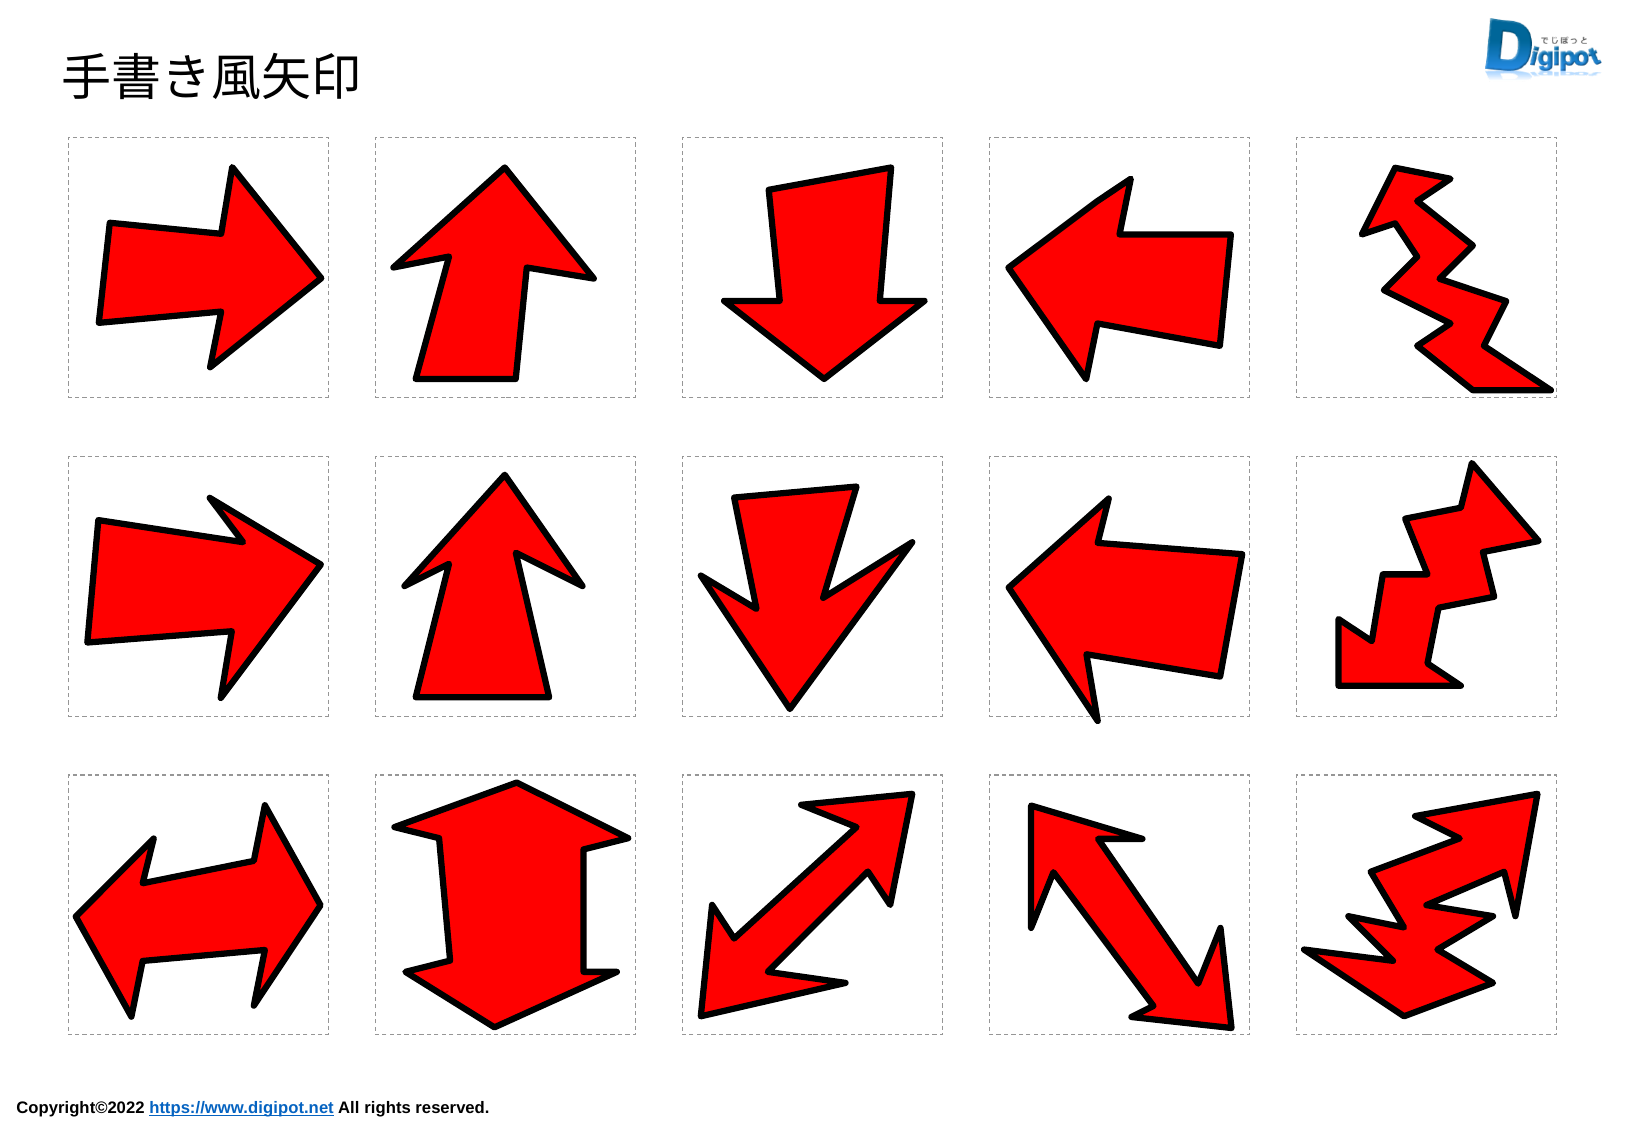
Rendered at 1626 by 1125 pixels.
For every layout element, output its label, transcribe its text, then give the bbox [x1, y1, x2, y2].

text_box [1031, 805, 1232, 1029]
text_box [1338, 463, 1539, 686]
text_box [98, 167, 322, 368]
text_box [724, 167, 925, 379]
text_box [75, 805, 321, 1017]
text_box [700, 486, 913, 710]
text_box [1303, 793, 1538, 1017]
text_box 手書き風矢印 [46, 38, 377, 113]
text_box [700, 793, 913, 1017]
text_box [1008, 178, 1231, 380]
text_box [393, 167, 594, 379]
text_box [1361, 167, 1551, 391]
text_box [87, 497, 321, 698]
text_box [404, 474, 583, 698]
picture [1485, 18, 1602, 82]
text_box [394, 782, 629, 1028]
text_box [1008, 498, 1243, 722]
